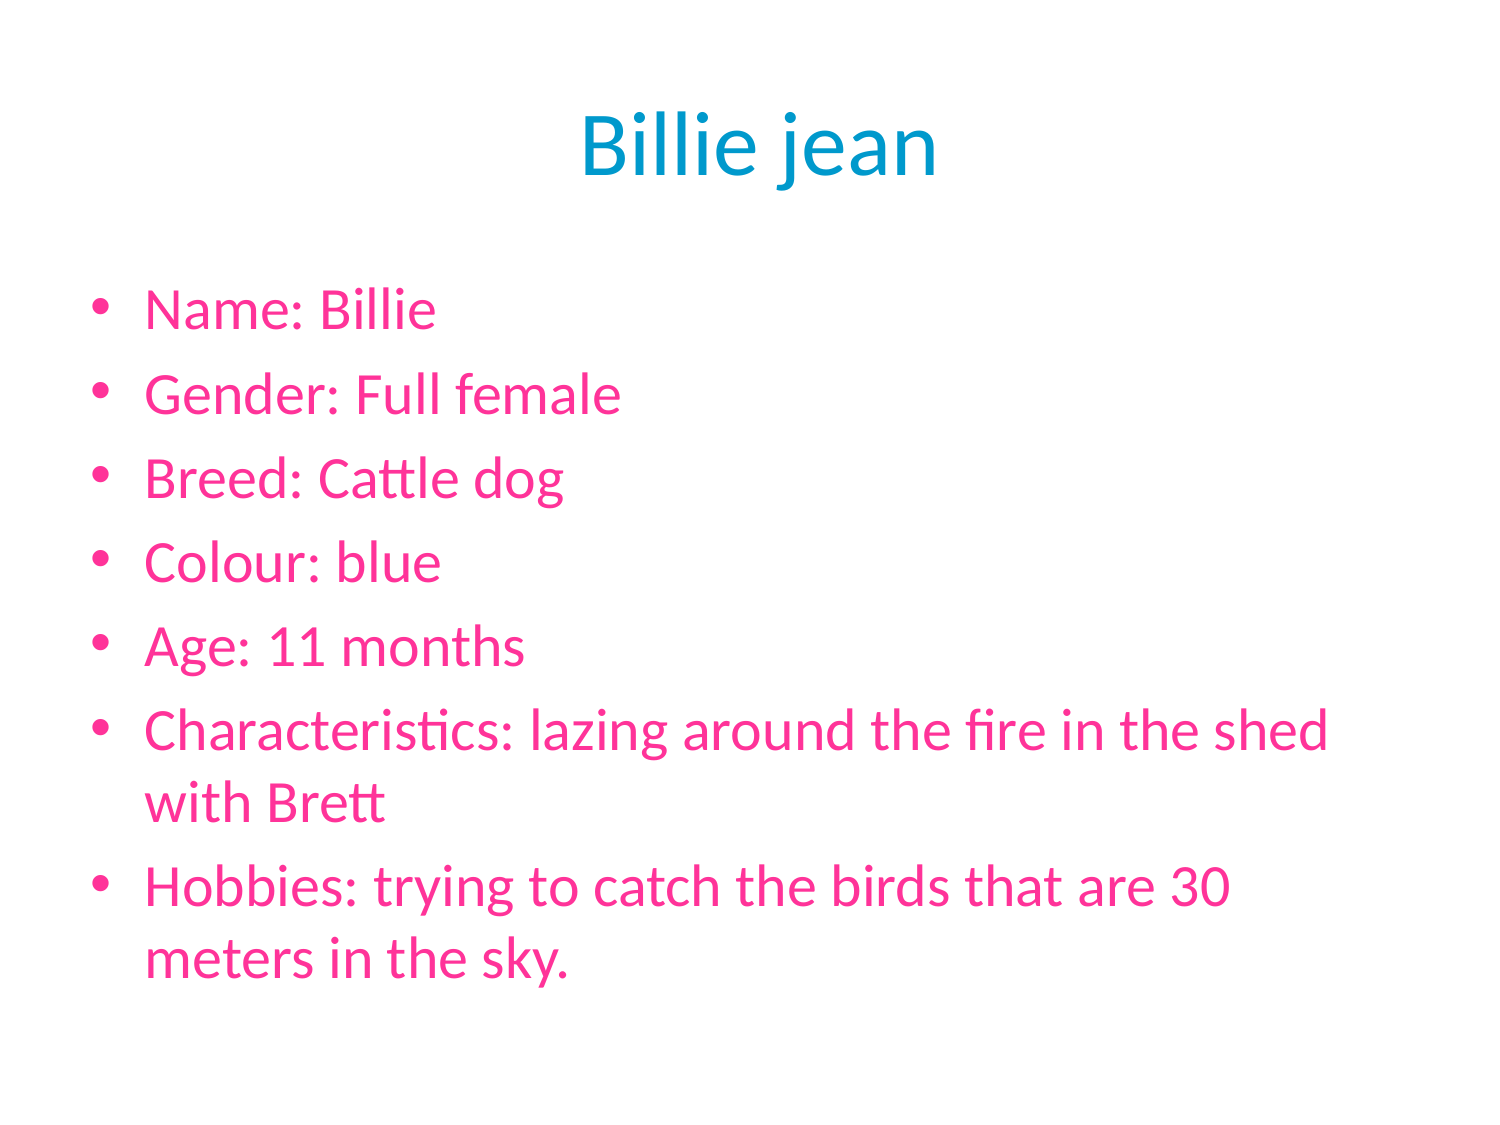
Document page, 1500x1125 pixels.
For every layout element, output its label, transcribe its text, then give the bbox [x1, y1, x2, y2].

title Billie jean [75, 45, 1425, 233]
list Name: Billie Gender: Full female Breed: Cattle dog Colour: blue Age: 11 months Characteristics: lazing around the fire in the shed with Brett Hobbies: trying to catch the birds that are 30 meters in the sky. [75, 262, 1425, 1005]
